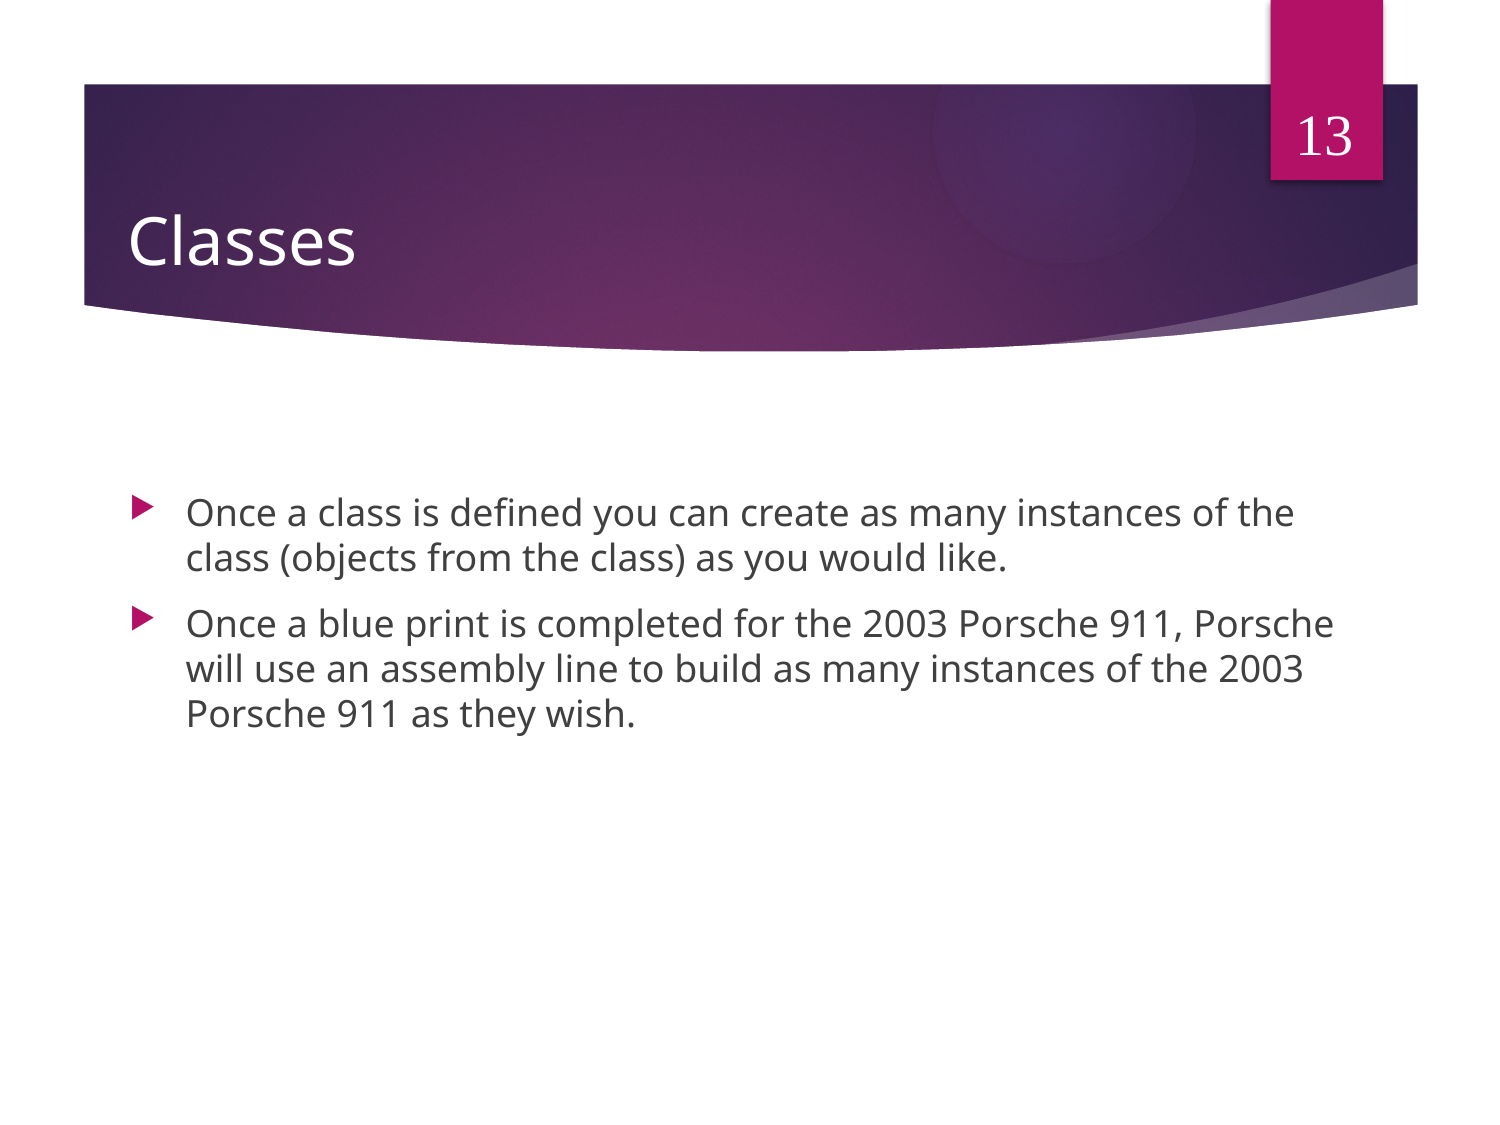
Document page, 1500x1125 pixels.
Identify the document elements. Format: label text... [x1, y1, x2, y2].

slide_number 13 [1259, 48, 1390, 175]
title Classes [112, 24, 1388, 213]
list Once a class is defined you can create as many instances of the class (objects from the class) as you would like. Once a blue print is completed for the 2003 Porsche 911, Porsche will use an assembly line to build as many instances of the 2003 Porsche 911 as they wish. [114, 350, 1390, 1088]
